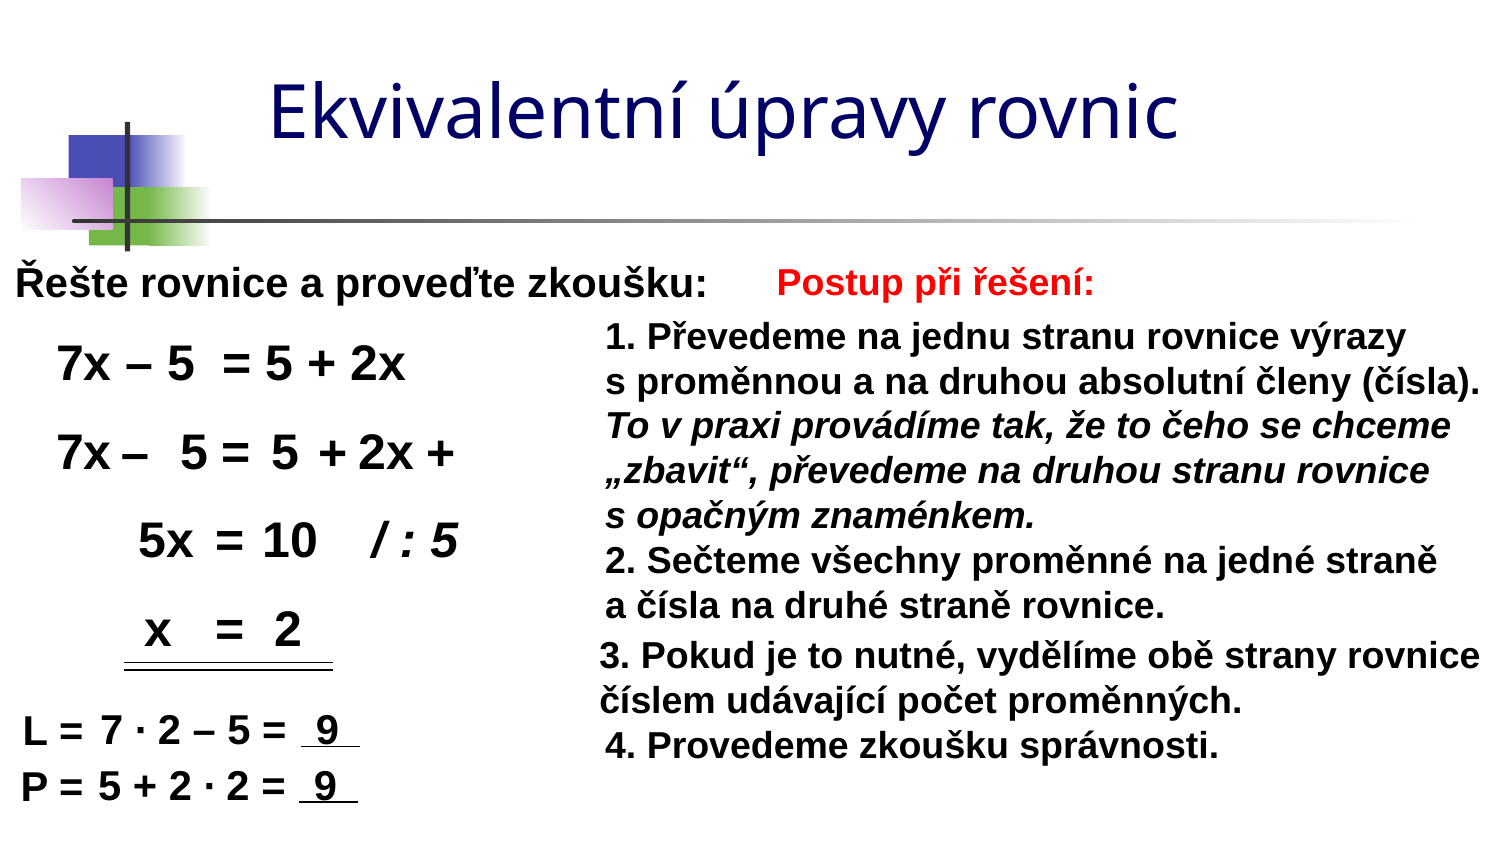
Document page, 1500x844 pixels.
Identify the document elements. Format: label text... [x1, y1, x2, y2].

text_box To v praxi provádíme tak, že to čeho se chceme „zbavit“, převedeme na druhou stranu rovnice s opačným znaménkem. [590, 398, 1500, 528]
text_box = [200, 501, 247, 574]
text_box Řešte rovnice a proveďte zkoušku: [0, 244, 727, 317]
text_box 9 [299, 757, 369, 810]
text_box x [129, 590, 200, 661]
text_box 2x [363, 413, 412, 486]
text_box 5 [165, 413, 206, 486]
text_box 3. Pokud je to nutné, vydělíme obě strany rovnice číslem udávající počet proměnných. [584, 622, 1500, 729]
text_box 7 ∙ 2 – 5 = [85, 702, 334, 755]
text_box 2. Sečteme všechny proměnné na jedné straně a čísla na druhé straně rovnice. [590, 528, 1500, 622]
text_box 2 [259, 590, 334, 662]
text_box 5 [256, 413, 303, 486]
text_box 4. Provedeme zkoušku správnosti. [590, 717, 1500, 771]
text_box L = [7, 702, 107, 756]
text_box + [412, 413, 472, 489]
text_box = [206, 413, 256, 486]
text_box 5 + 2 ∙ 2 = [83, 758, 299, 810]
text_box – [106, 413, 165, 489]
text_box 10 [247, 501, 338, 574]
text_box = [200, 590, 259, 661]
text_box 1. Převedeme na jednu stranu rovnice výrazy s proměnnou a na druhou absolutní členy (čísla). [590, 303, 1500, 398]
text_box 9 [301, 701, 371, 754]
text_box / : 5 [356, 501, 582, 574]
text_box Postup při řešení: [761, 244, 1164, 303]
text_box 5x [123, 501, 200, 574]
title Ekvivalentní úpravy rovnic [129, 43, 1318, 175]
text_box 7x – 5 = 5 + 2x [41, 324, 462, 397]
text_box P = [5, 758, 105, 812]
text_box 7x [41, 413, 106, 486]
text_box + [303, 413, 363, 489]
